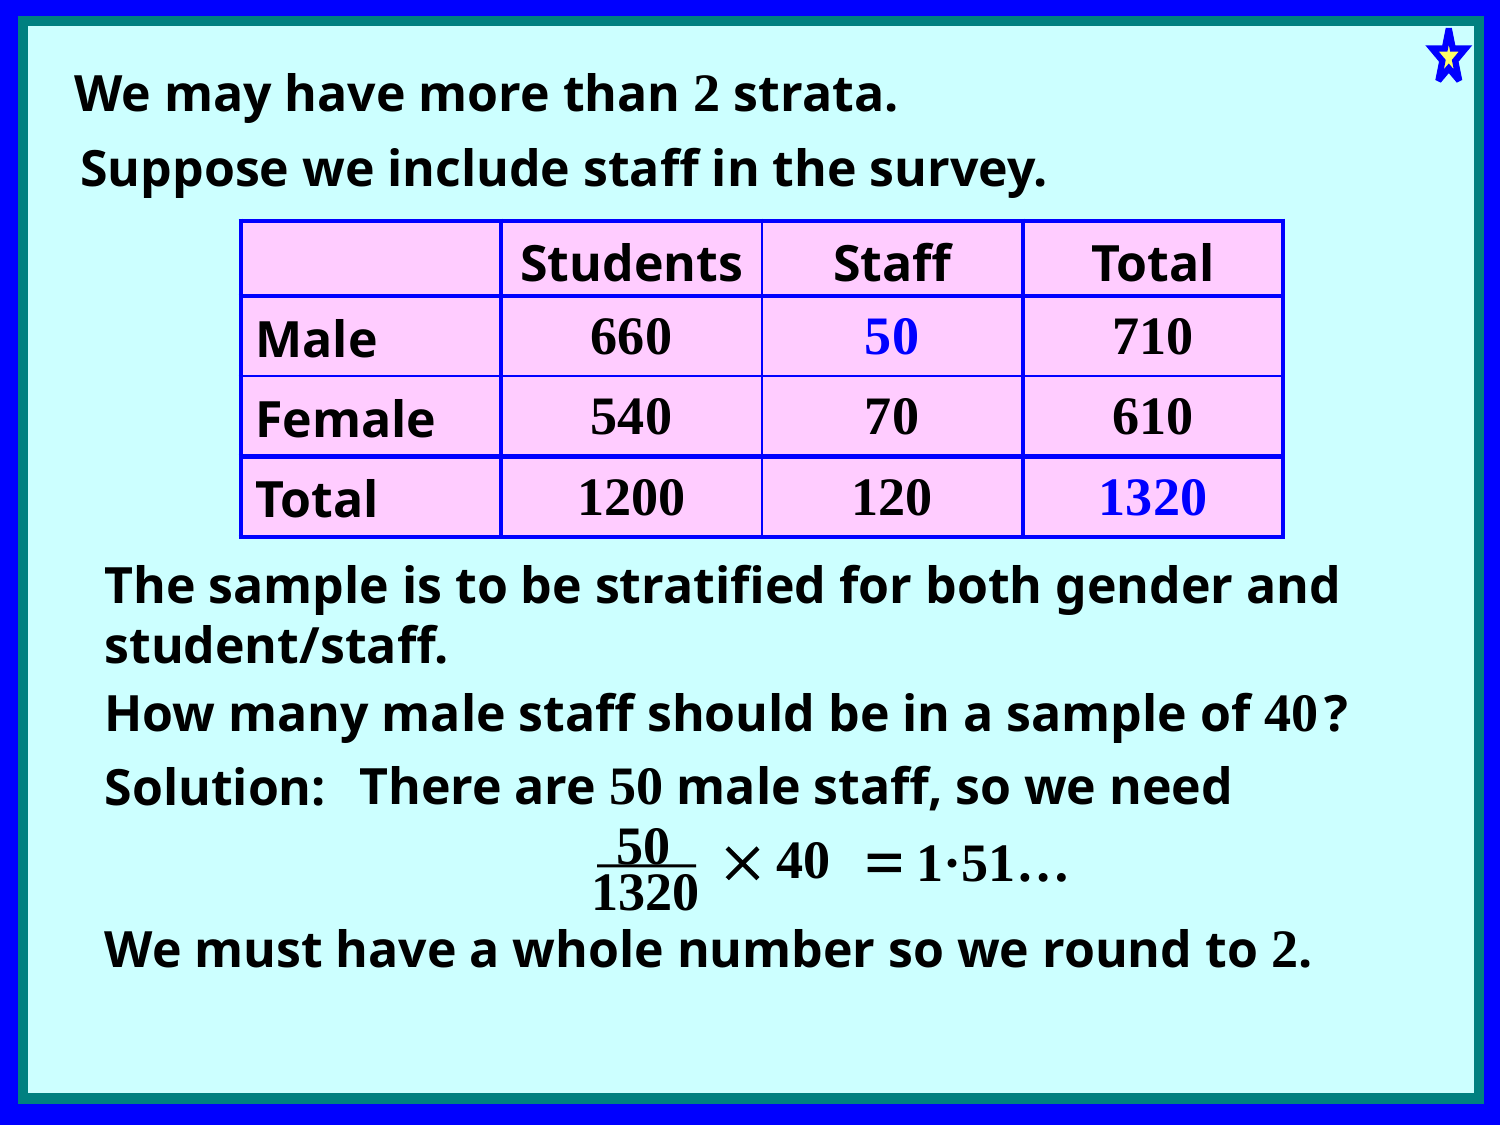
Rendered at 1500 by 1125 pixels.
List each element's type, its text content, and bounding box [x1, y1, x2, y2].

table_cell 610 [1025, 377, 1281, 454]
table_cell 710 [1025, 298, 1281, 375]
text_box 1·51… [901, 820, 1107, 900]
text_box = [847, 817, 904, 898]
table_header Staff [763, 223, 1021, 294]
text_box Suppose we include staff in the survey. [65, 129, 1099, 205]
text_box There are 50 male staff, so we need [344, 743, 1381, 823]
table_header Total [1025, 223, 1281, 294]
text_box [1432, 28, 1466, 81]
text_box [596, 802, 705, 884]
table_cell 1320 [1025, 459, 1281, 535]
table_cell Total [243, 459, 499, 535]
text_box  [706, 817, 761, 898]
table_cell 540 [503, 377, 761, 454]
table_cell Male [243, 298, 499, 375]
table_header Students [503, 223, 761, 294]
table_header [243, 223, 499, 294]
table_cell 50 [763, 298, 1021, 375]
text_box 40 [761, 817, 847, 898]
table_cell 70 [763, 377, 1021, 454]
text_box 1320 [576, 848, 737, 905]
table_cell 120 [763, 459, 1021, 535]
table_cell 1200 [503, 459, 761, 535]
table_cell 660 [503, 298, 761, 375]
text_box How many male staff should be in a sample of 40 ? [89, 672, 1435, 748]
text_box Solution: [89, 747, 344, 823]
text_box The sample is to be stratified for both gender and student/staff. [89, 546, 1435, 672]
text_box We must have a whole number so we round to 2. [90, 905, 1339, 986]
table_cell Female [243, 377, 499, 454]
text_box We may have more than 2 strata. [59, 49, 957, 130]
